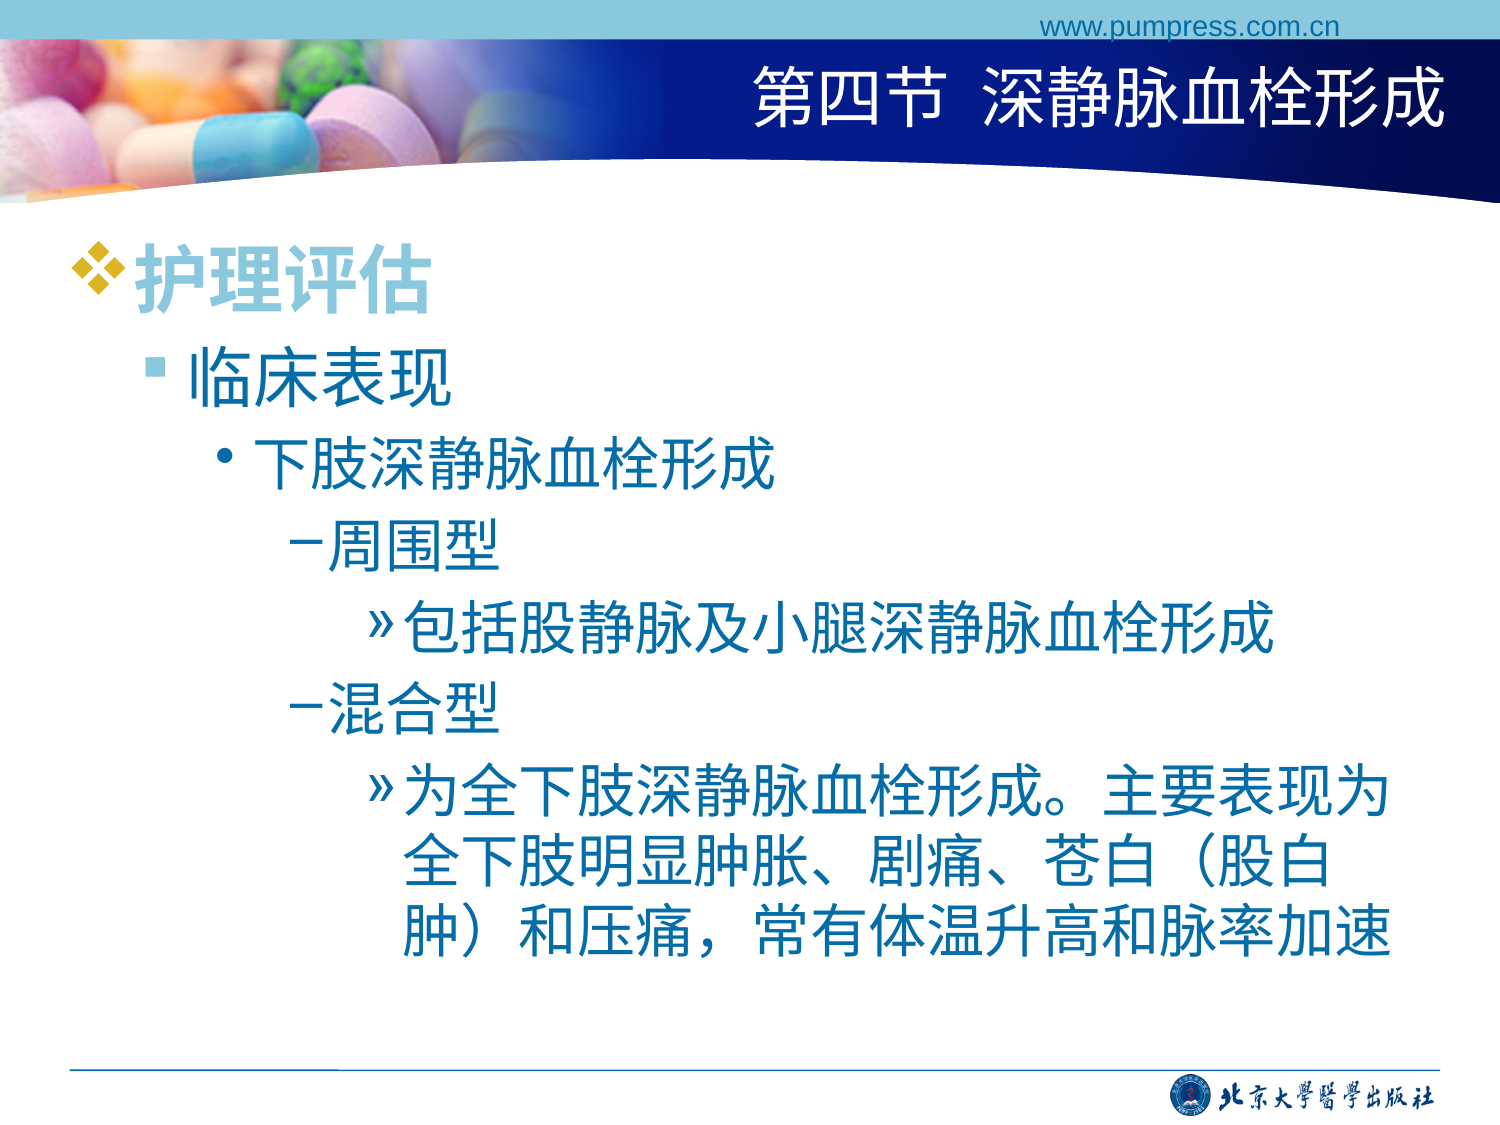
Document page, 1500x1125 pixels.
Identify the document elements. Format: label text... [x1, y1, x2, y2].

picture [1170, 1074, 1436, 1118]
list 护理评估 临床表现 下肢深静脉血栓形成 周围型 包括股静脉及小腿深静脉血栓形成 混合型 为全下肢深静脉血栓形成。主要表现为全下肢明显肿胀、剧痛、苍白（股白肿）和压痛，常有体温升高和脉率加速 [49, 224, 1463, 1026]
title 第四节 深静脉血栓形成 [137, 49, 1463, 143]
slide_number www.pumpress.com.cn [1025, 0, 1463, 38]
picture [0, 40, 1500, 203]
